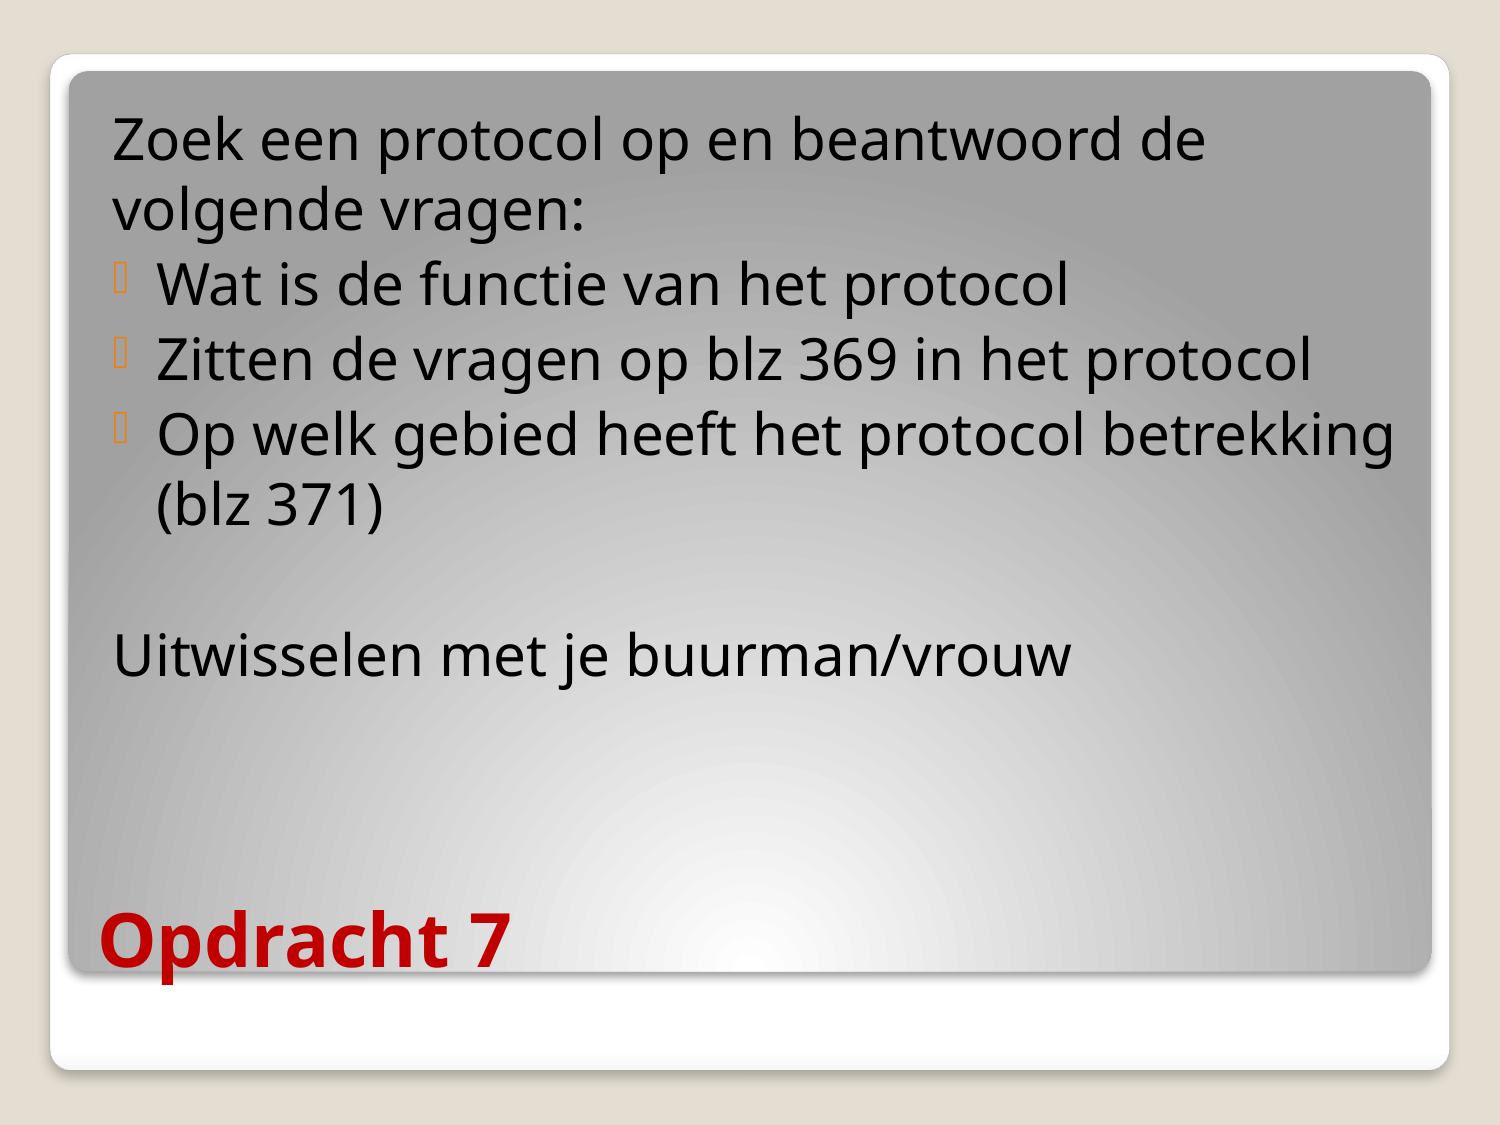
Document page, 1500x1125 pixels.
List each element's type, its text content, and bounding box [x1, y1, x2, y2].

list Zoek een protocol op en beantwoord de volgende vragen: Wat is de functie van het protocol Zitten de vragen op blz 369 in het protocol Op welk gebied heeft het protocol betrekking (blz 371) Uitwisselen met je buurman/vrouw [82, 86, 1425, 774]
title Opdracht 7 [82, 817, 1425, 990]
